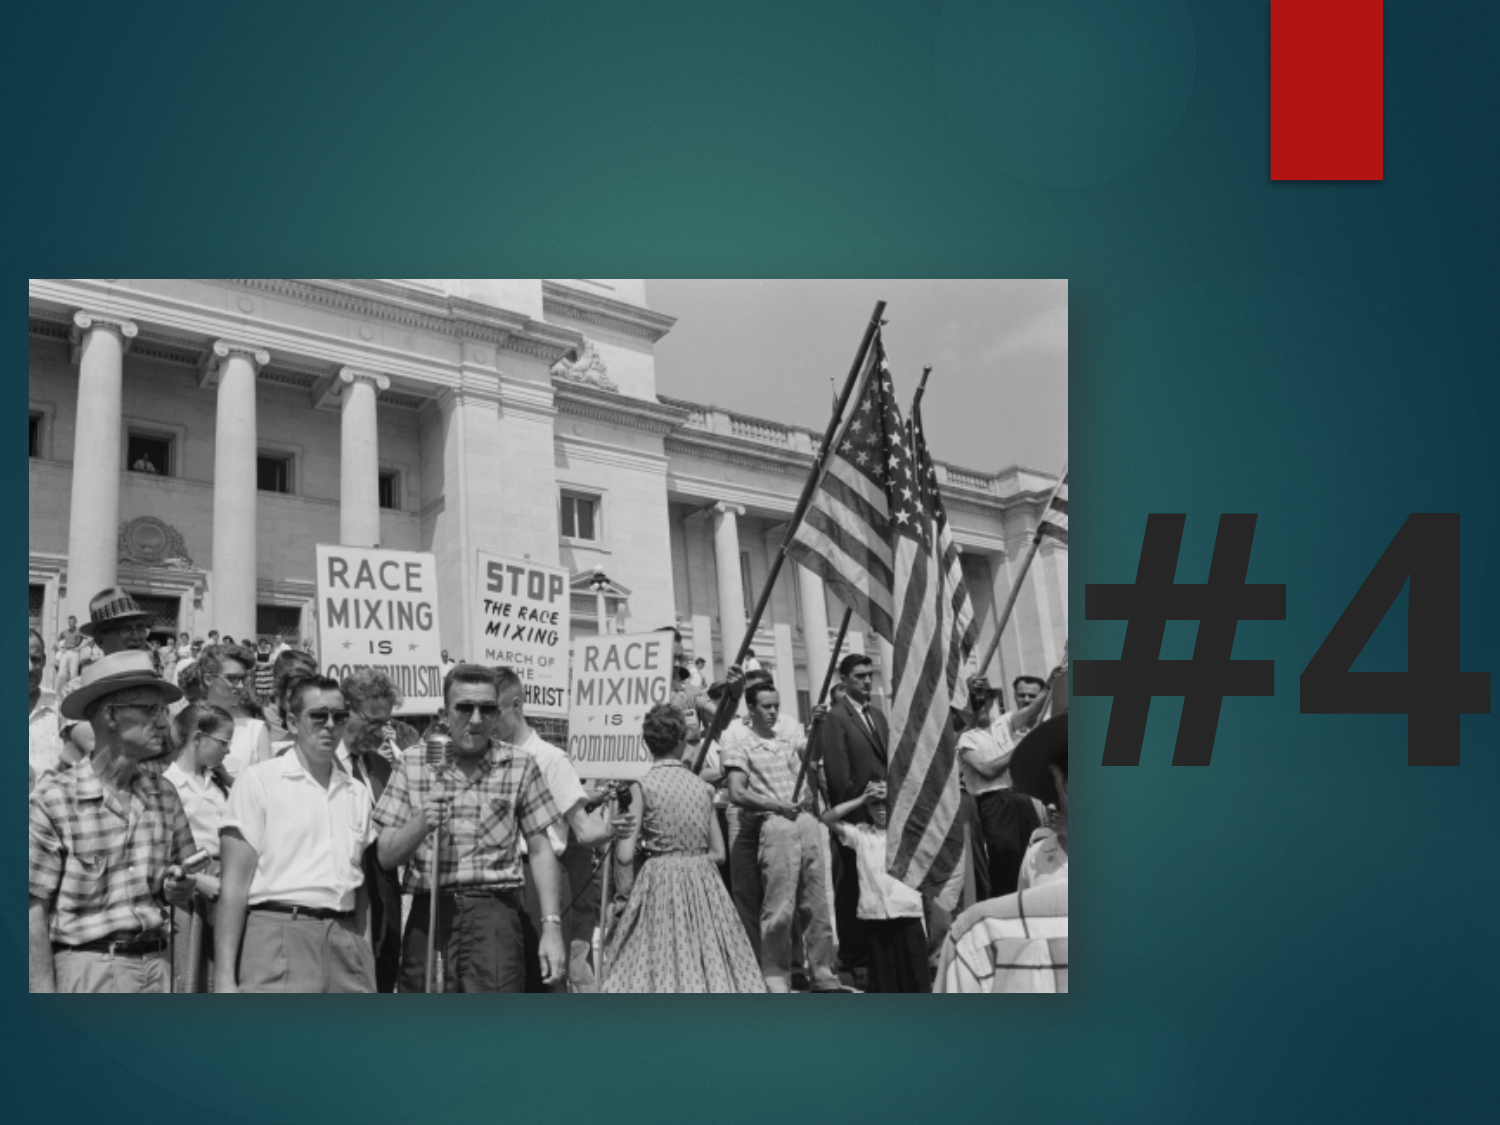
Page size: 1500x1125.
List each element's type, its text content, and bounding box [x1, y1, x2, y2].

text_box #4 [1119, 375, 1500, 845]
picture [29, 279, 1069, 993]
